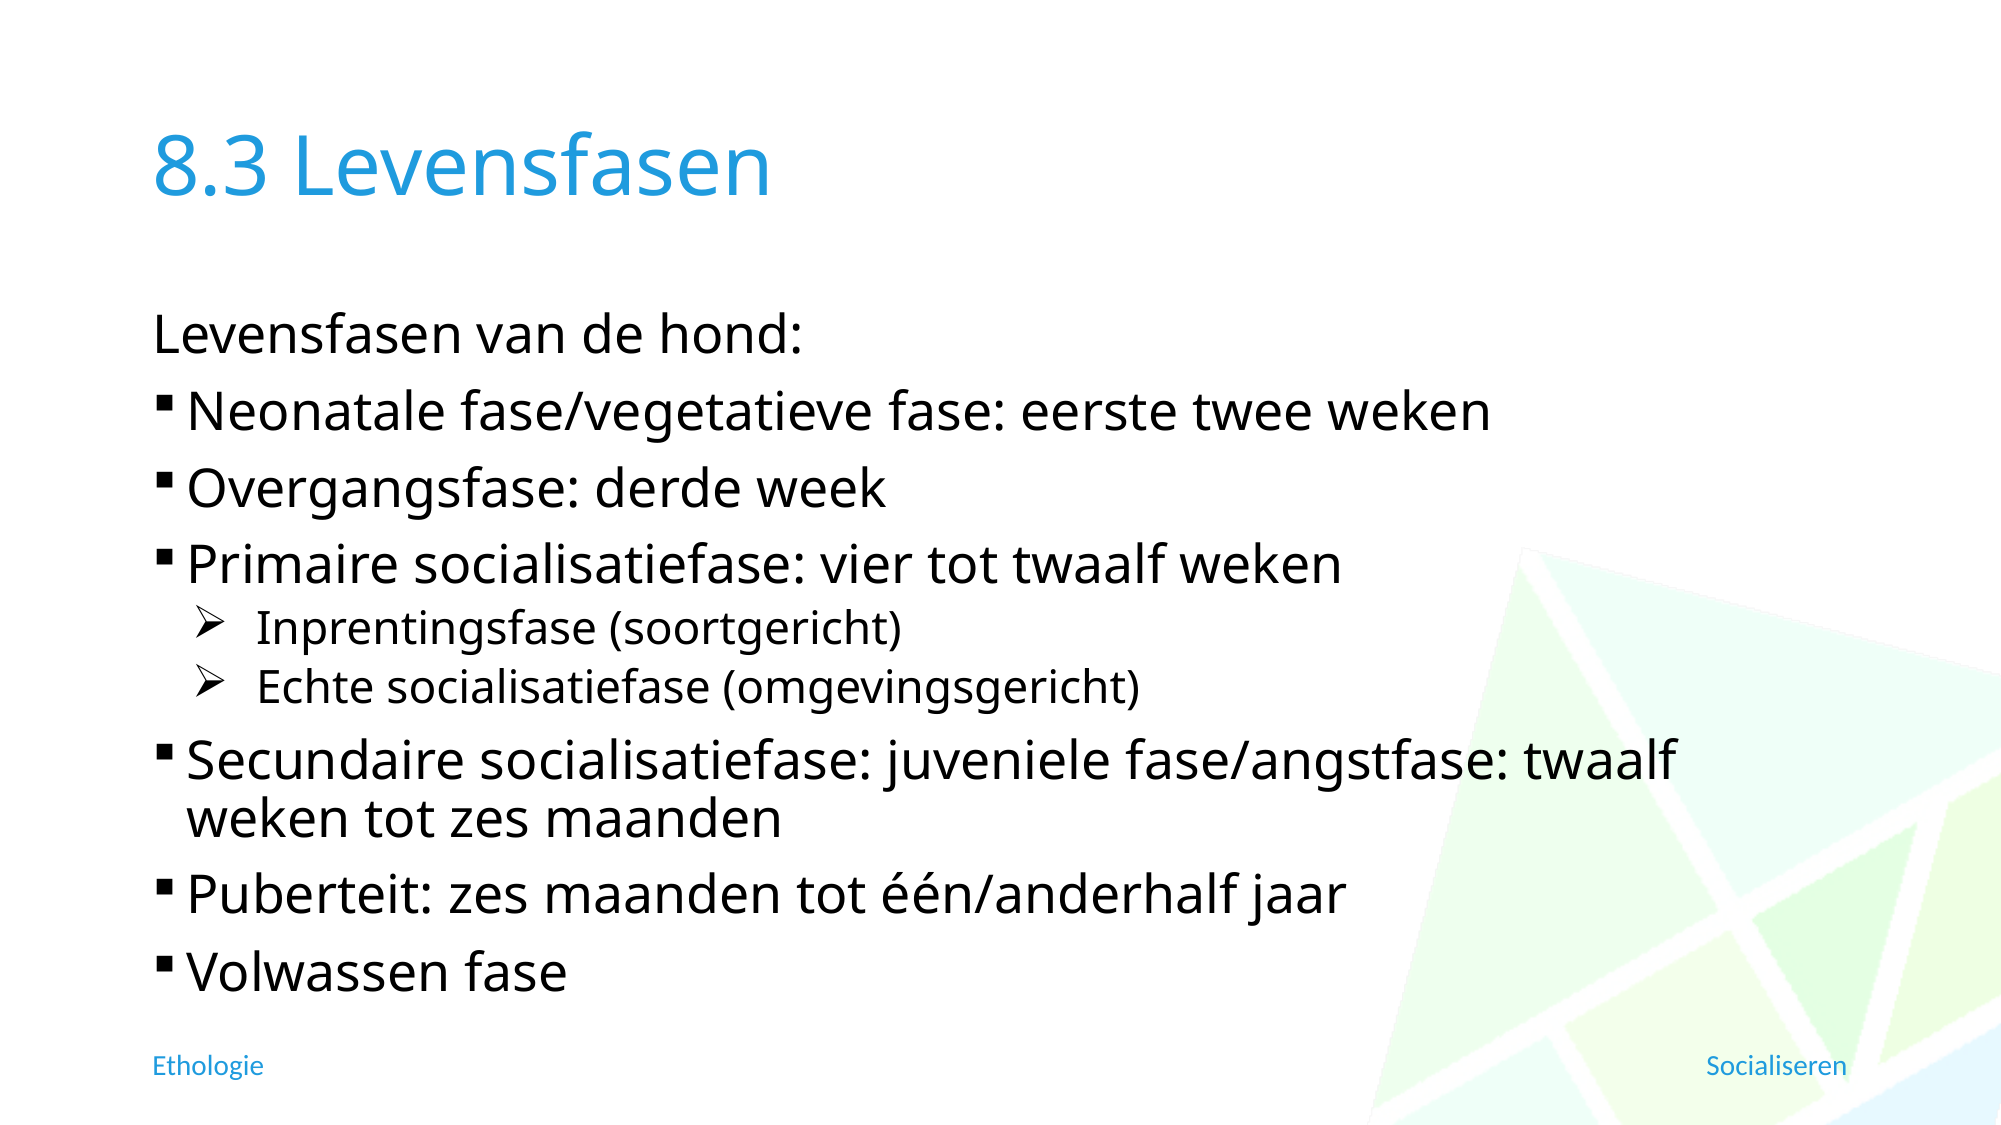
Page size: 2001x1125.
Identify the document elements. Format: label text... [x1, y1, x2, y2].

list Socialiseren [1412, 1042, 1863, 1103]
list Ethologie [137, 1042, 588, 1103]
list Levensfasen van de hond: Neonatale fase/vegetatieve fase: eerste twee weken Overgangsfase: derde week Primaire socialisatiefase: vier tot twaalf weken Inprentingsfase (soortgericht) Echte socialisatiefase (omgevingsgericht) Secundaire socialisatiefase: juveniele fase/angstfase: twaalf weken tot zes maanden Puberteit: zes maanden tot één/anderhalf jaar Volwassen fase [137, 299, 1863, 1014]
title 8.3 Levensfasen [137, 59, 1863, 278]
